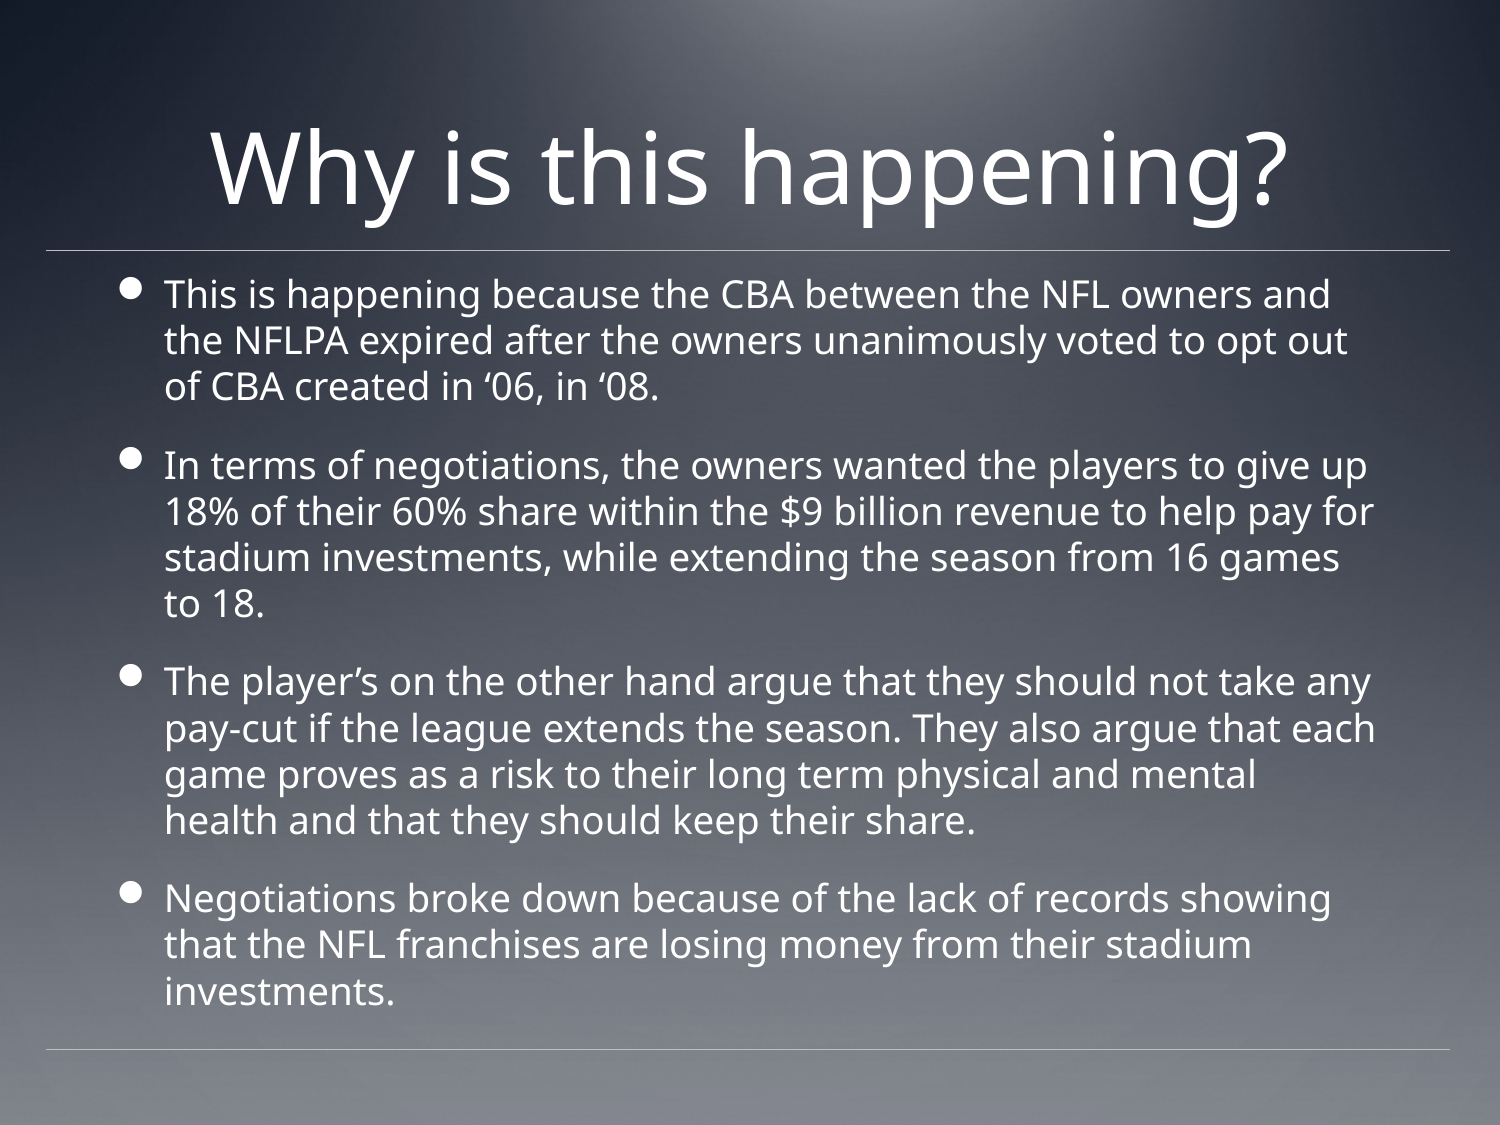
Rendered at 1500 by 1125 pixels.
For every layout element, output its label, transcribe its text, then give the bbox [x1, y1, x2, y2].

list This is happening because the CBA between the NFL owners and the NFLPA expired after the owners unanimously voted to opt out of CBA created in ‘06, in ‘08. In terms of negotiations, the owners wanted the players to give up 18% of their 60% share within the $9 billion revenue to help pay for stadium investments, while extending the season from 16 games to 18. The player’s on the other hand argue that they should not take any pay-cut if the league extends the season. They also argue that each game proves as a risk to their long term physical and mental health and that they should keep their share. Negotiations broke down because of the lack of records showing that the NFL franchises are losing money from their stadium investments. [101, 262, 1394, 1024]
title Why is this happening? [105, 17, 1394, 233]
